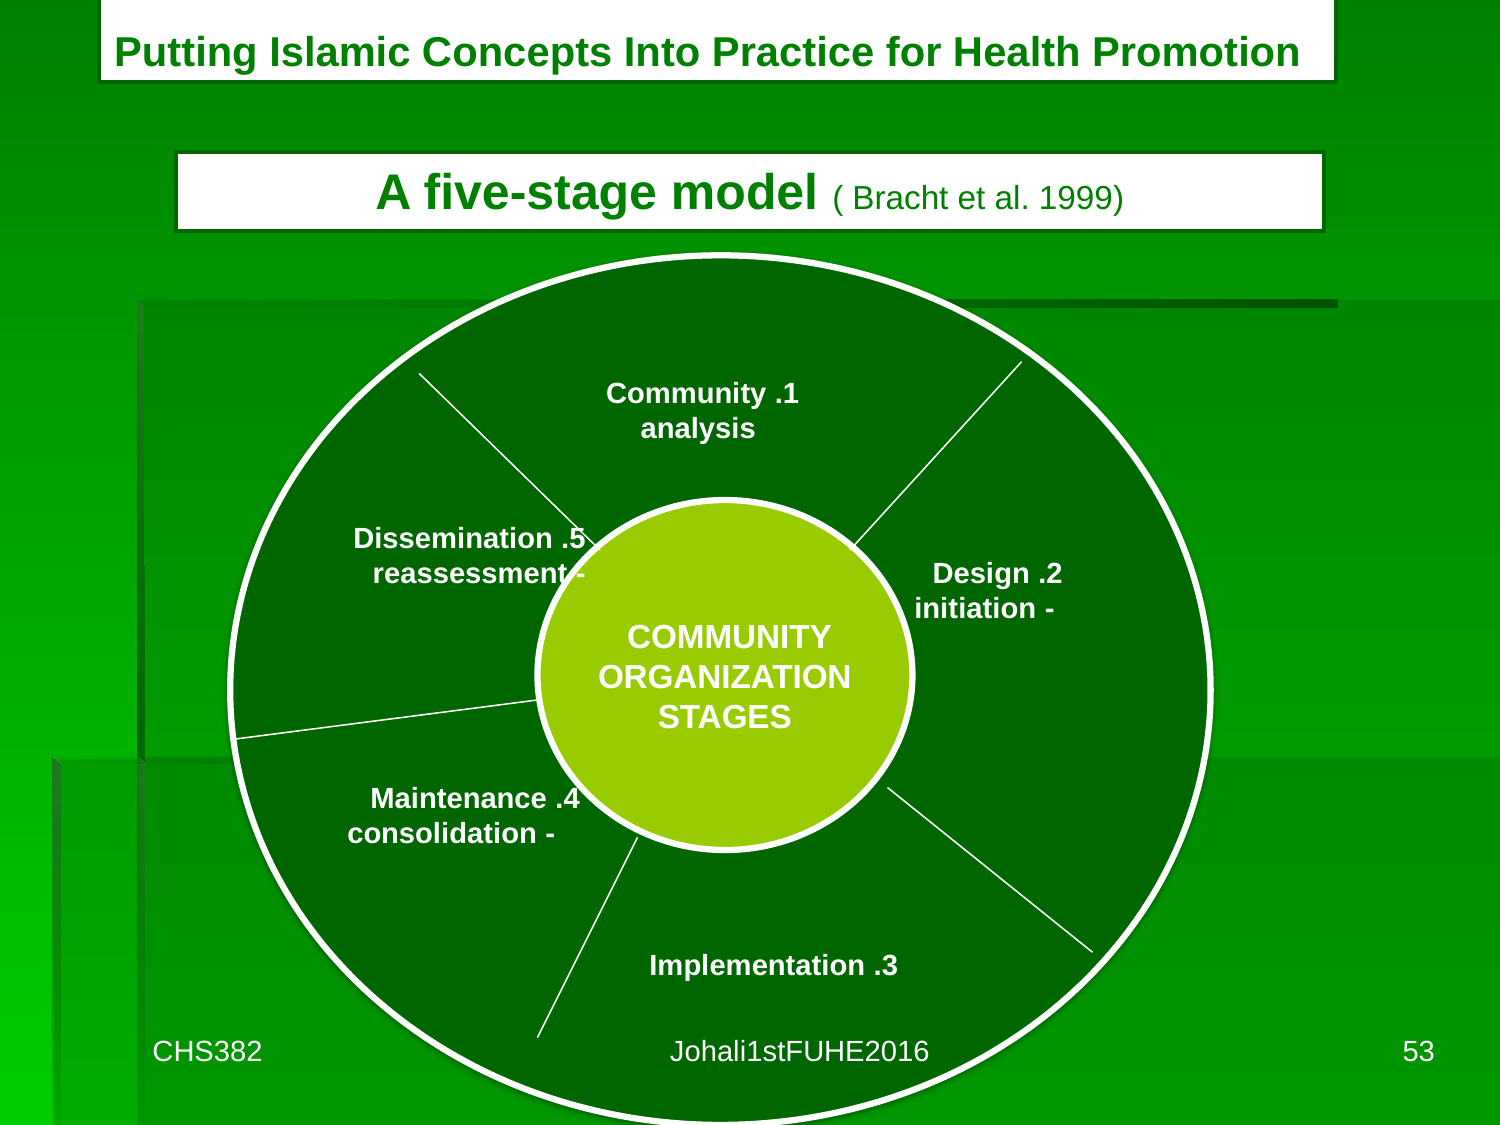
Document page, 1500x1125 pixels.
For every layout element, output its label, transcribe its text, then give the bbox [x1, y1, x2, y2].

slide_number CHS382 [137, 1024, 450, 1103]
text_box 5. Dissemination - reassessment [330, 512, 601, 598]
slide_number 53 [1137, 1024, 1451, 1103]
text_box 3. Implementation [634, 939, 913, 989]
text_box [227, 252, 1214, 1125]
text_box 2. Design - initiation [899, 547, 1078, 632]
footer Johali1stFUHE2016 [562, 1024, 1038, 1103]
text_box COMMUNITY ORGANIZATION STAGES [537, 500, 913, 851]
title Putting Islamic Concepts Into Practice for Health Promotion [97, 0, 1338, 84]
text_box 4. Maintenance - consolidation [324, 772, 595, 857]
list A five-stage model ( Bracht et al. 1999) [174, 150, 1326, 233]
text_box 1. Community analysis [507, 366, 889, 452]
